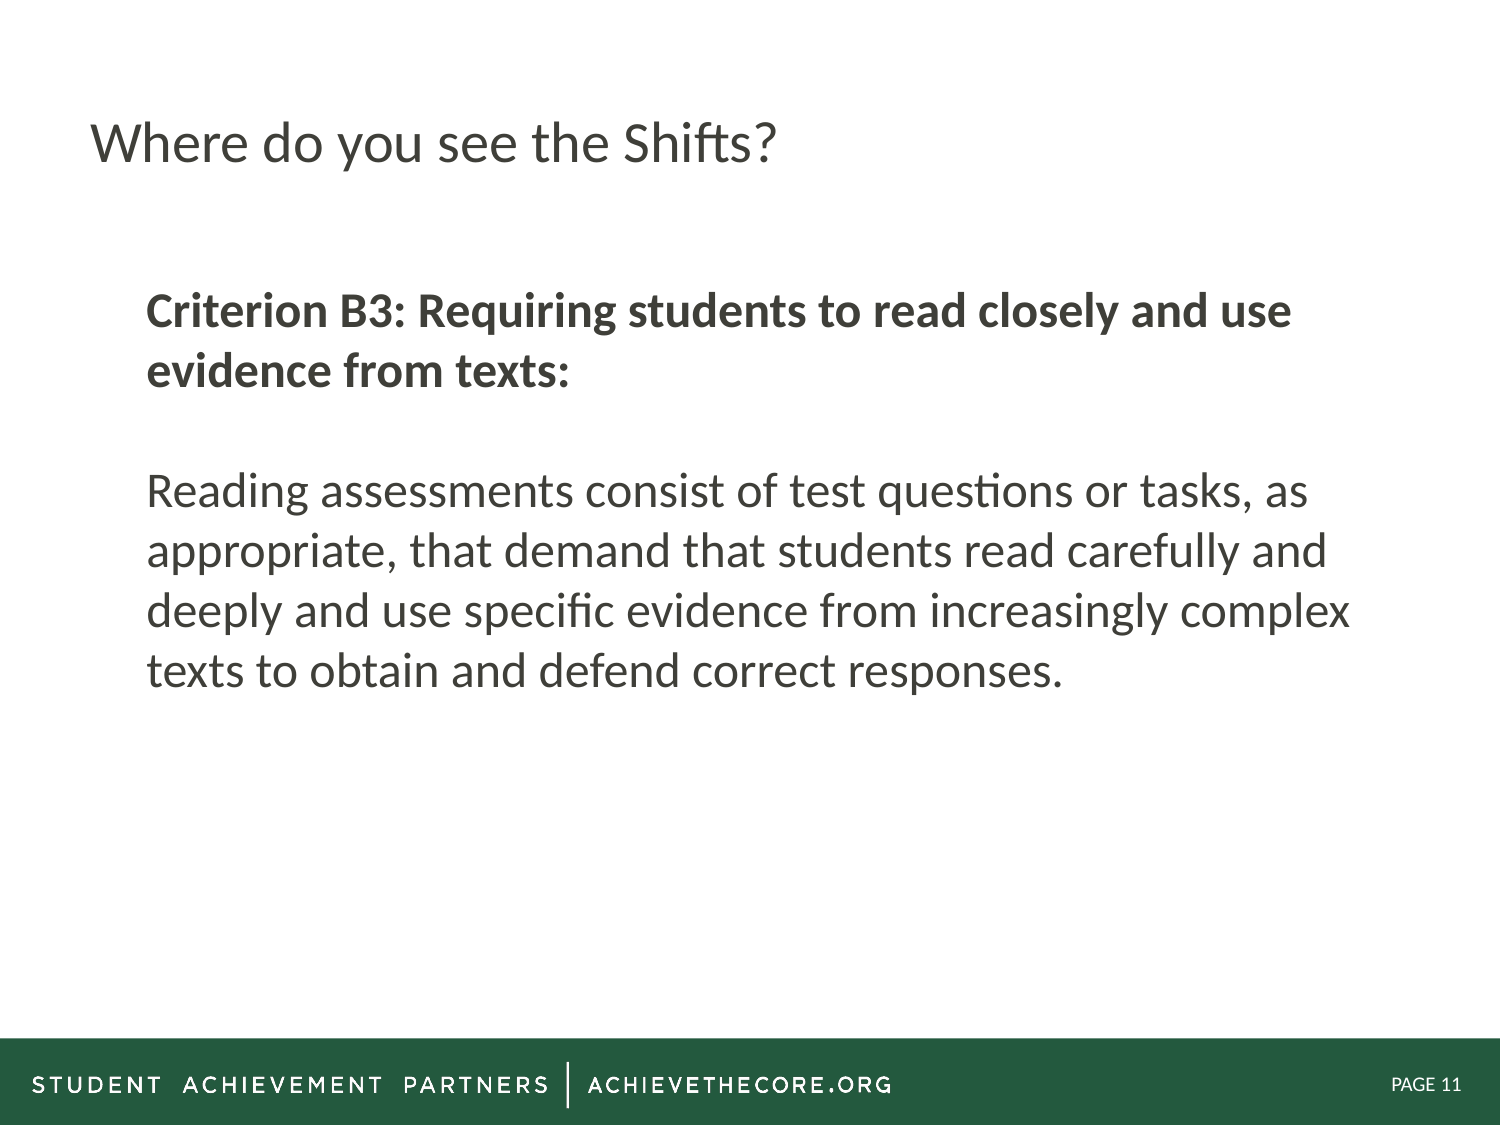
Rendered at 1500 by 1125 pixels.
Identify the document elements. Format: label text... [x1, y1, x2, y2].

list Criterion B3: Requiring students to read closely and use evidence from texts: Reading assessments consist of test questions or tasks, as appropriate, that demand that students read carefully and deeply and use specific evidence from increasingly complex texts to obtain and defend correct responses. [75, 262, 1425, 1005]
picture [12, 1055, 911, 1112]
title Where do you see the Shifts? [75, 45, 1425, 233]
